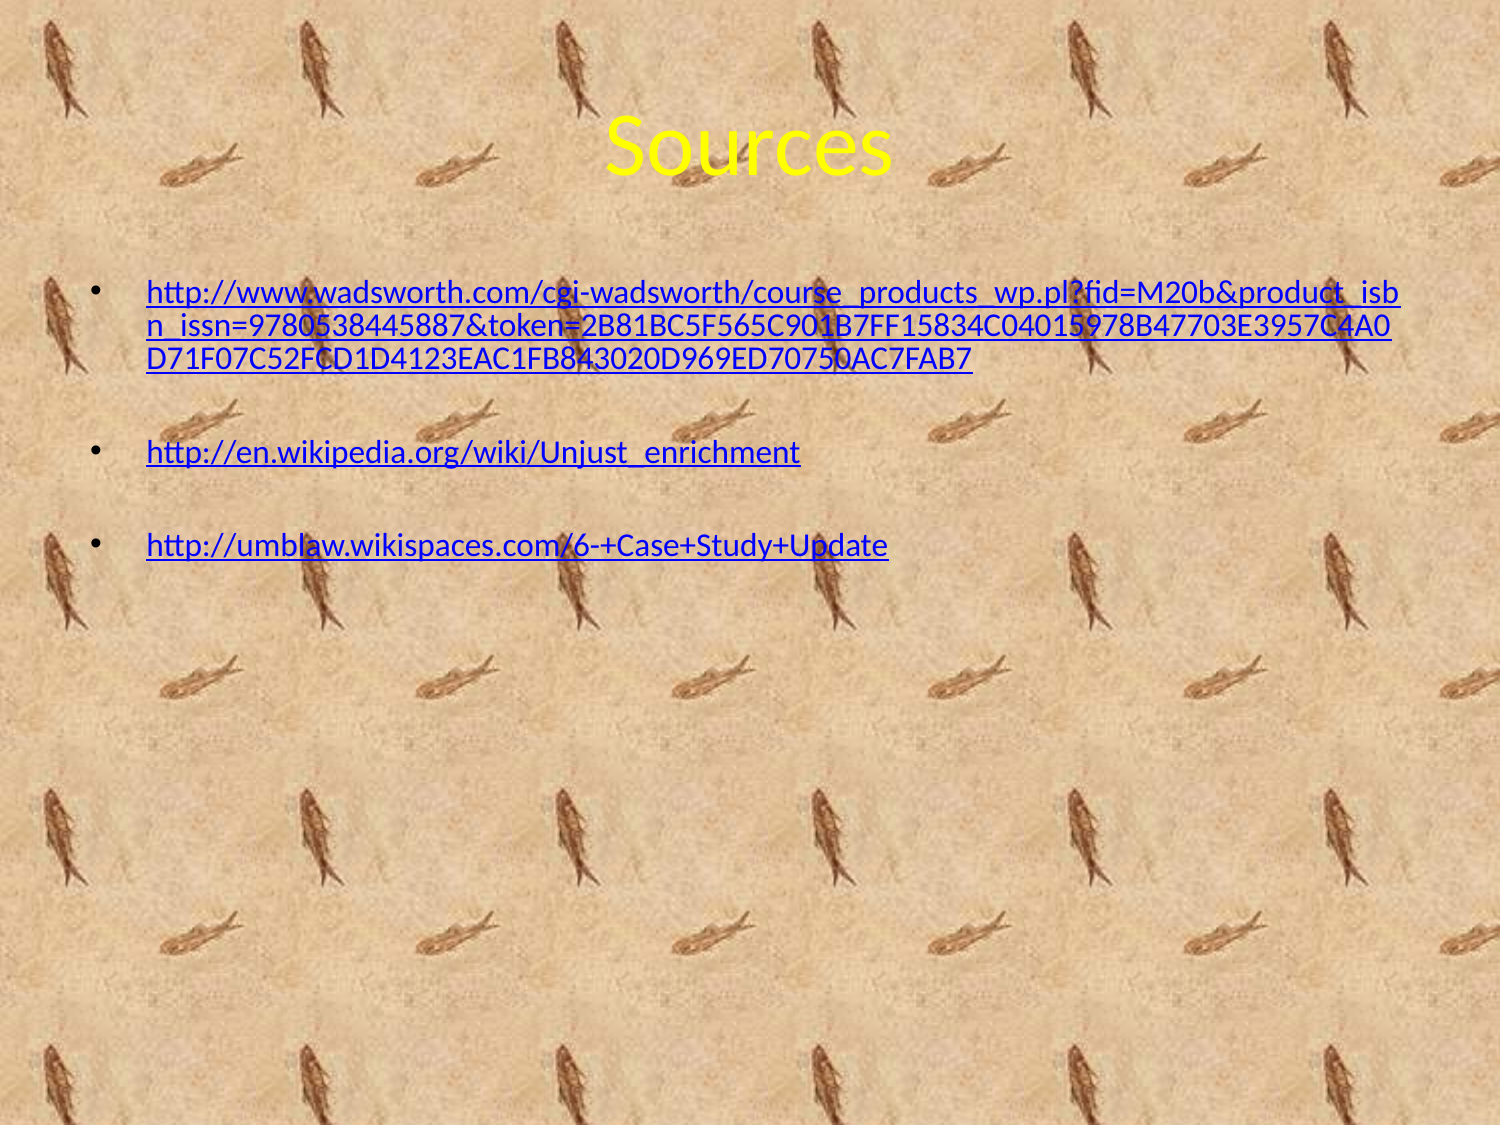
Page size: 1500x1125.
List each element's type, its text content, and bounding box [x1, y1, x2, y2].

title Sources [75, 45, 1425, 233]
picture [0, 0, 1500, 1125]
list http://www.wadsworth.com/cgi-wadsworth/course_products_wp.pl?fid=M20b&product_isbn_issn=9780538445887&token=2B81BC5F565C901B7FF15834C04015978B47703E3957C4A0D71F07C52FCD1D4123EAC1FB843020D969ED70750AC7FAB7 http://en.wikipedia.org/wiki/Unjust_enrichment http://umblaw.wikispaces.com/6-+Case+Study+Update [75, 262, 1425, 1005]
